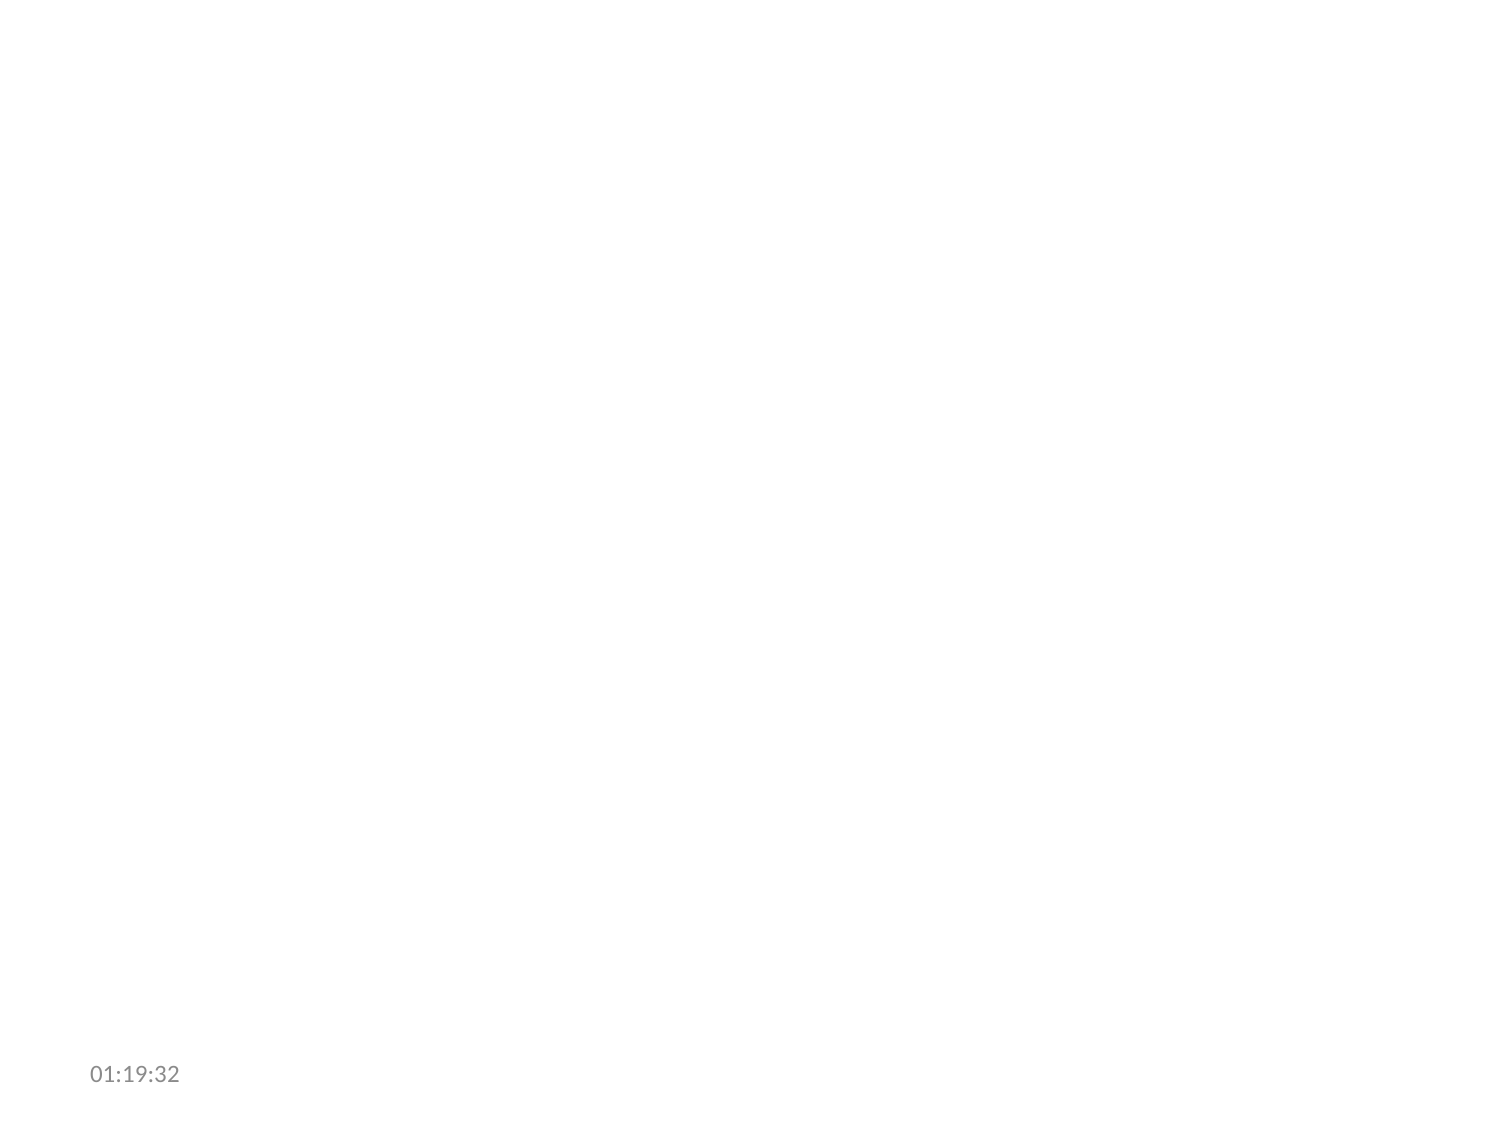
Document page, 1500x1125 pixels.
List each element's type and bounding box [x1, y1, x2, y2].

slide_number [75, 1042, 425, 1103]
